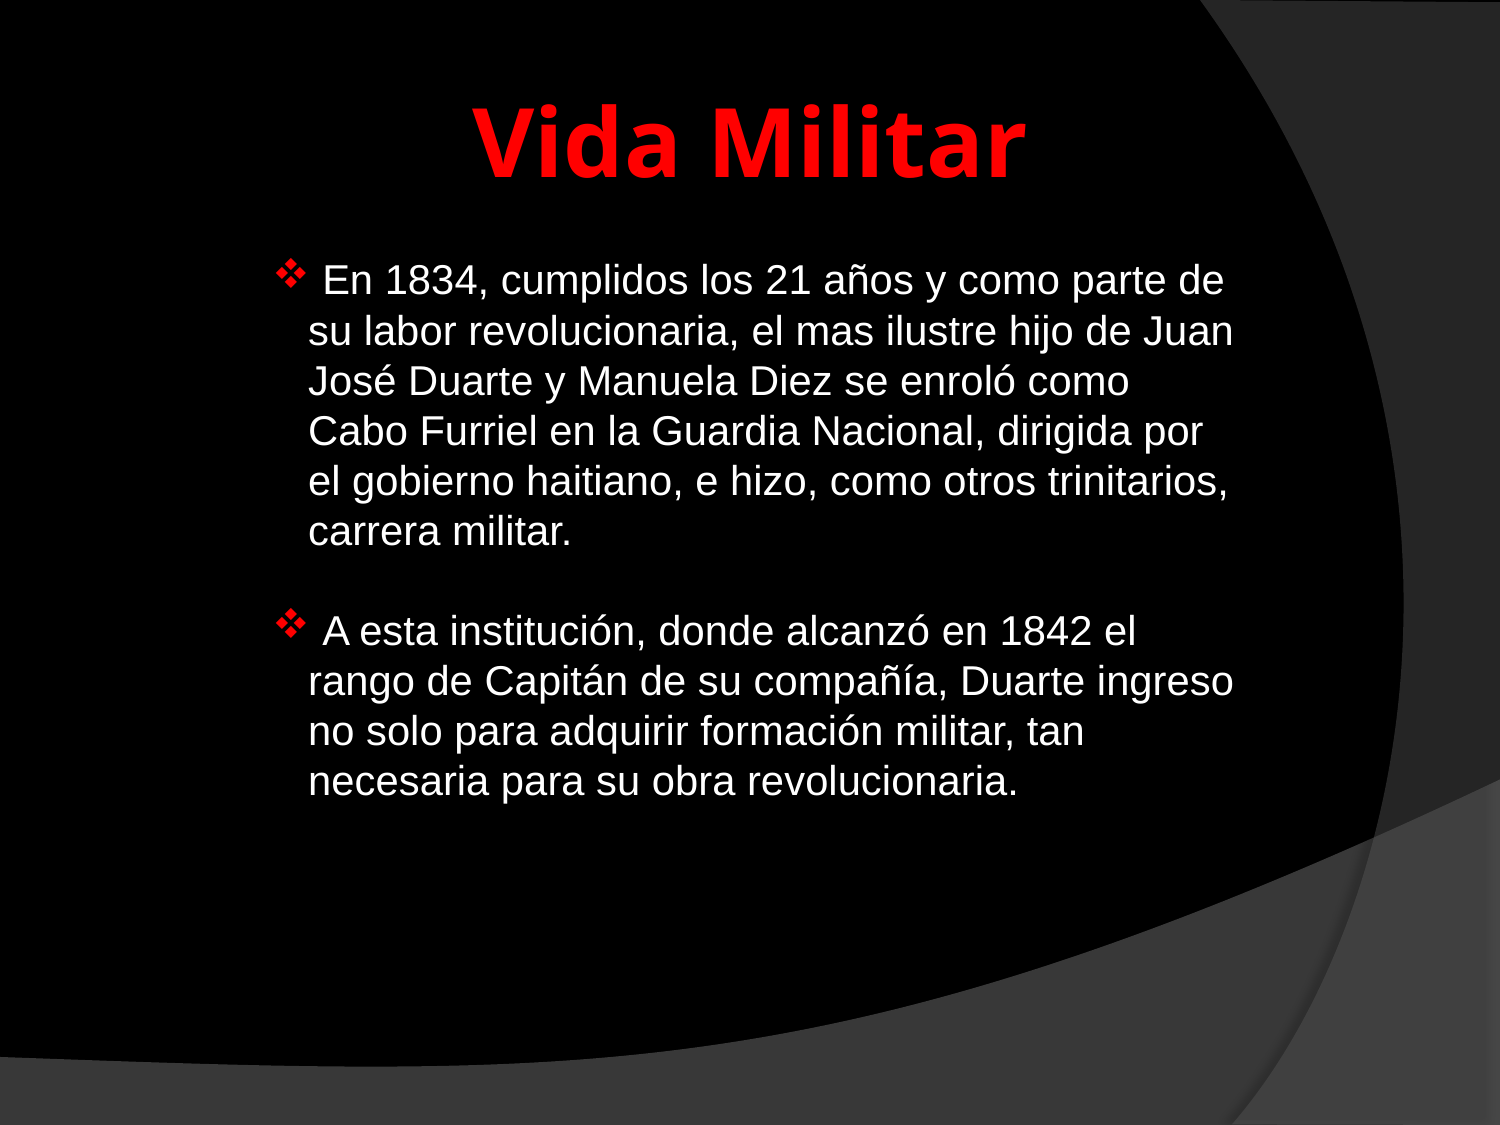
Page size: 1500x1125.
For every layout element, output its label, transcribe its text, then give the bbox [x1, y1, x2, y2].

title Vida Militar [74, 44, 1301, 233]
text_box En 1834, cumplidos los 21 años y como parte de su labor revolucionaria, el mas ilustre hijo de Juan José Duarte y Manuela Diez se enroló como Cabo Furriel en la Guardia Nacional, dirigida por el gobierno haitiano, e hizo, como otros trinitarios, carrera militar. A esta institución, donde alcanzó en 1842 el rango de Capitán de su compañía, Duarte ingreso no solo para adquirir formación militar, tan necesaria para su obra revolucionaria. [257, 246, 1254, 951]
